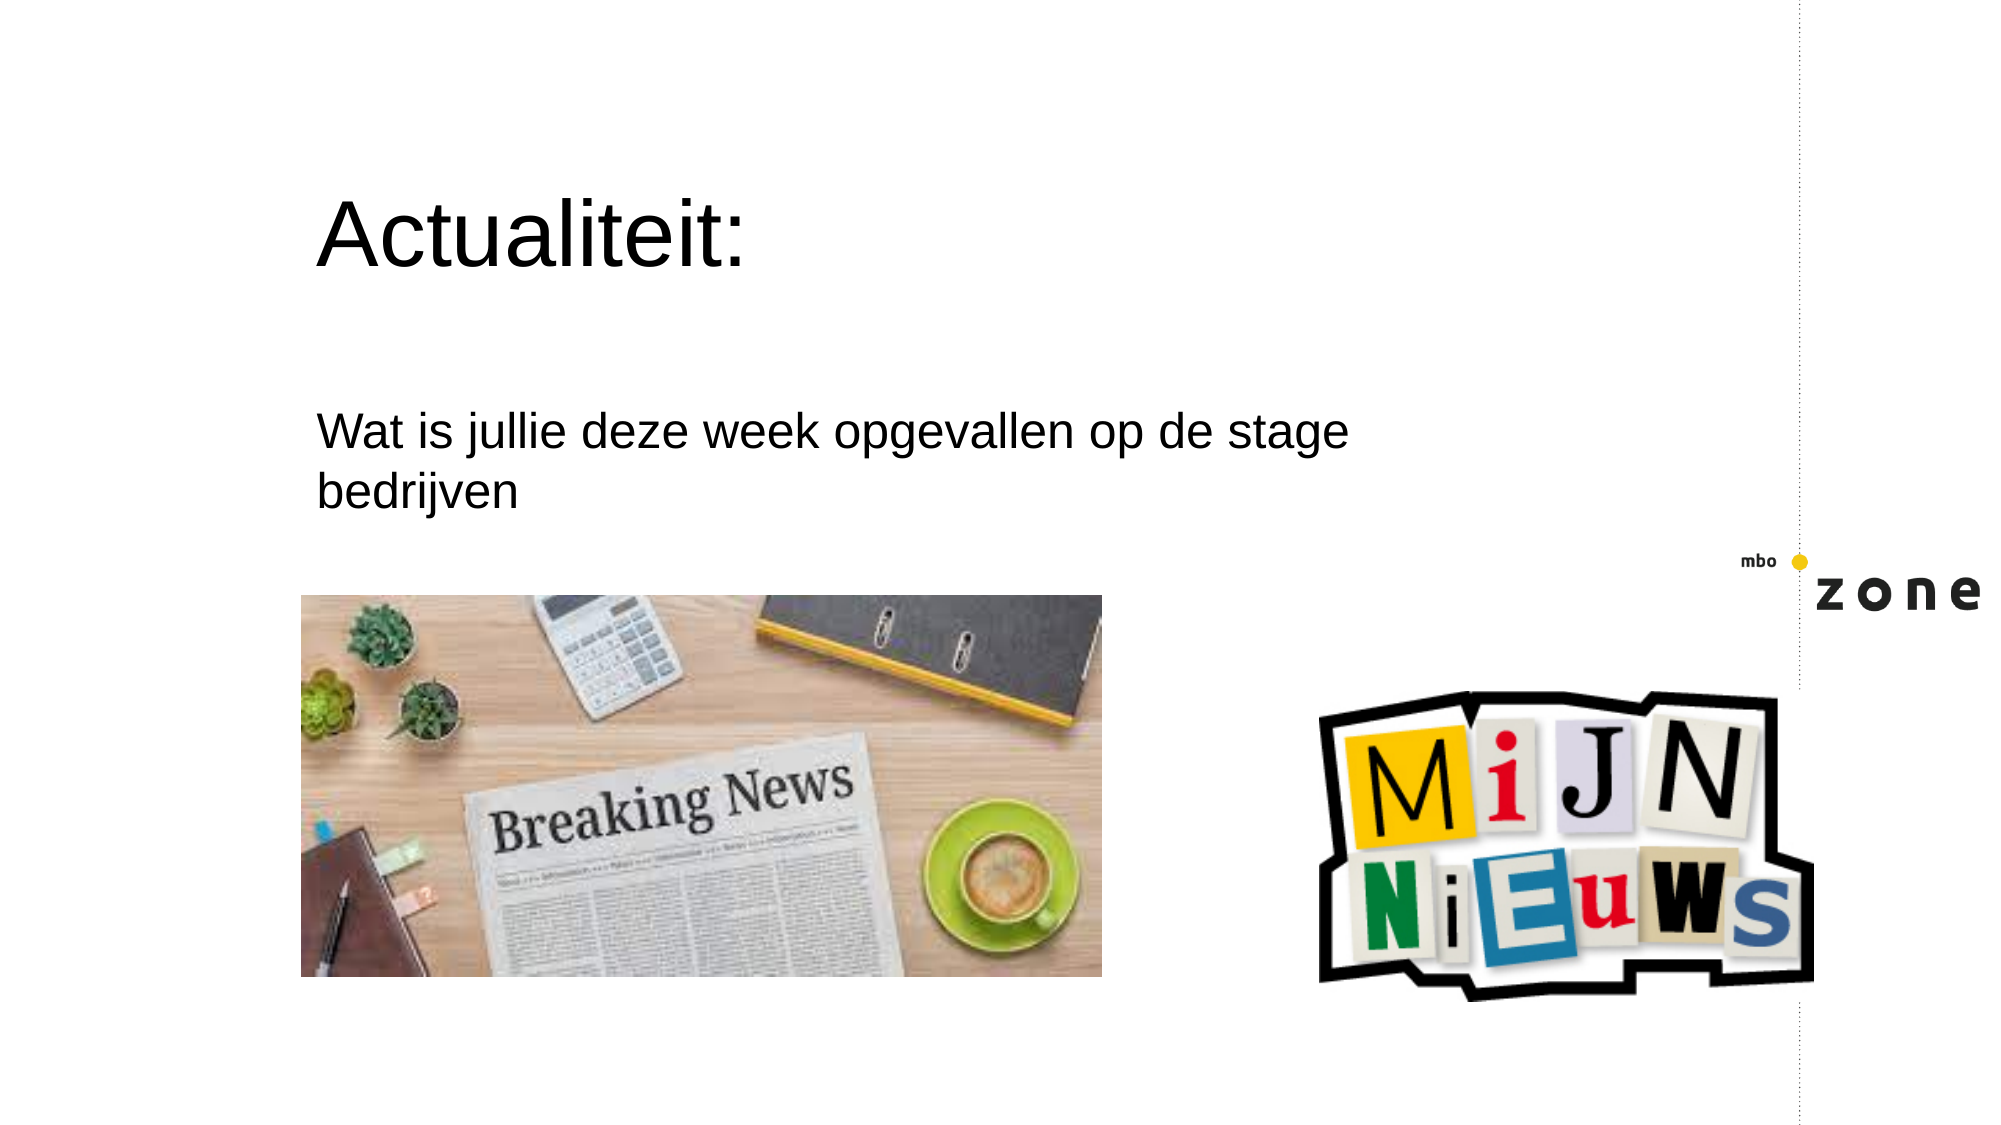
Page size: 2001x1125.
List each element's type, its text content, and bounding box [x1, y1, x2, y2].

picture [301, 595, 1102, 977]
picture [1319, 0, 2001, 1125]
text_box Actualiteit: Wat is jullie deze week opgevallen op de stage bedrijven [301, 165, 1526, 526]
